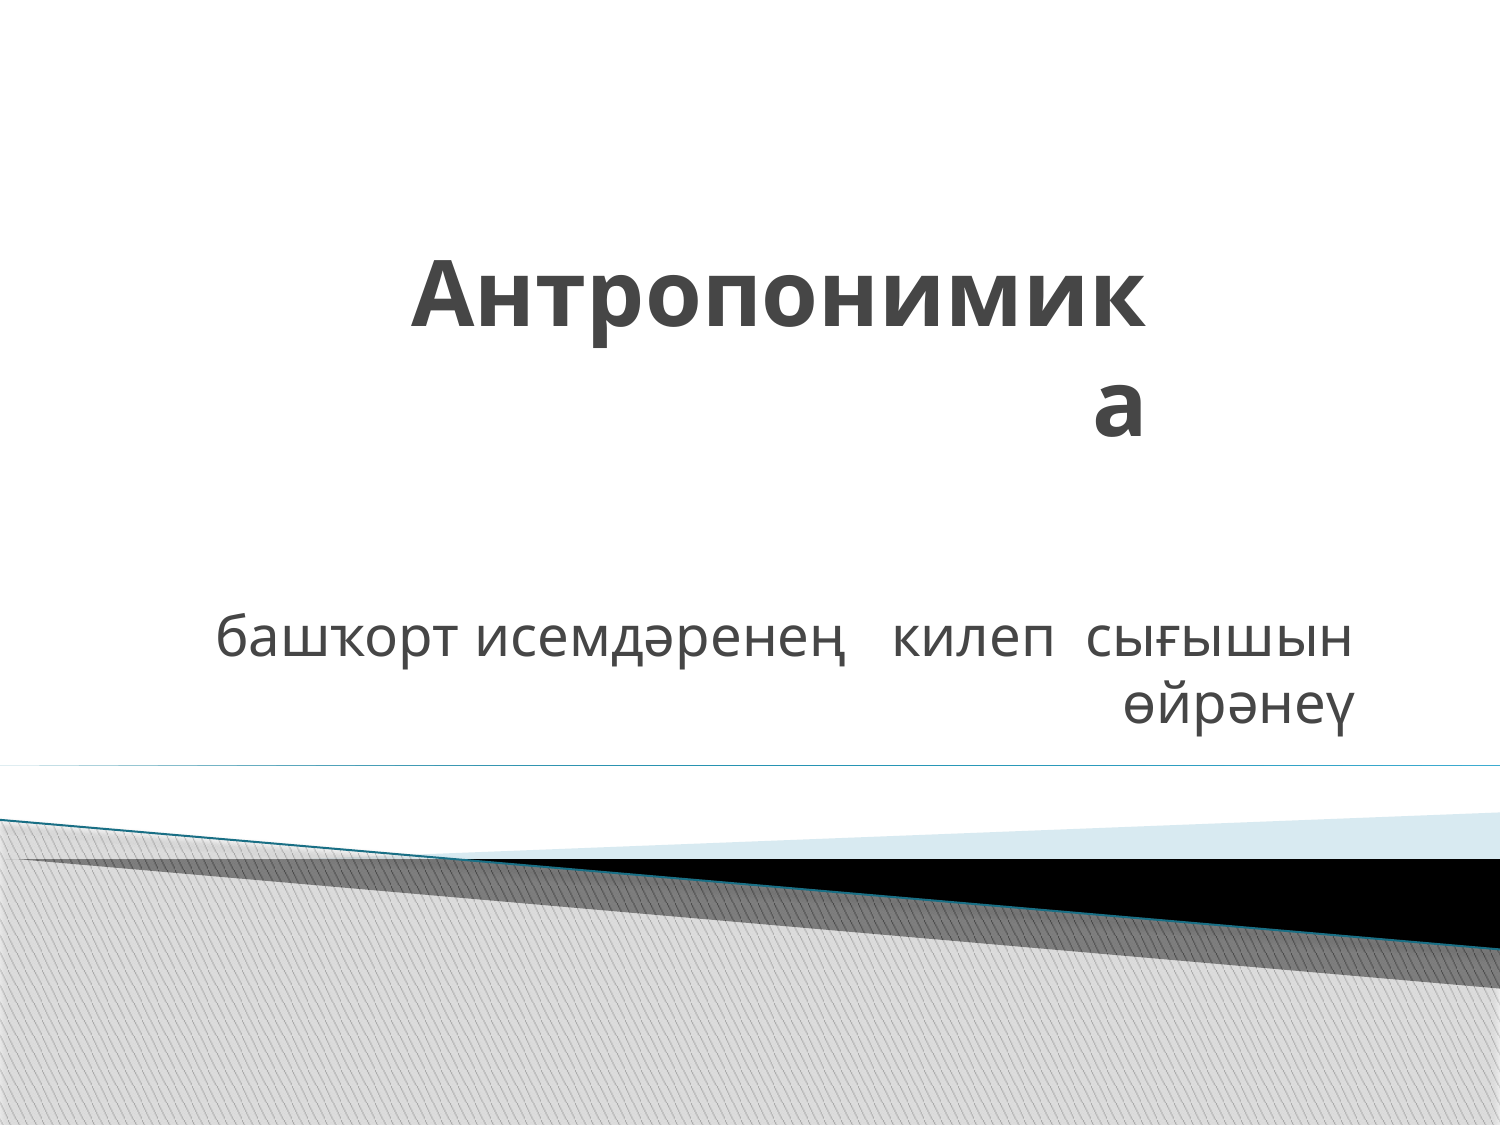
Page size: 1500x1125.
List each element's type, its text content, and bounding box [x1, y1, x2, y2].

picture [5, 859, 1500, 989]
subtitle башҡорт исемдәренең килеп сығышын өйрәнеү [112, 592, 1388, 790]
title Антропонимика [375, 224, 1163, 463]
